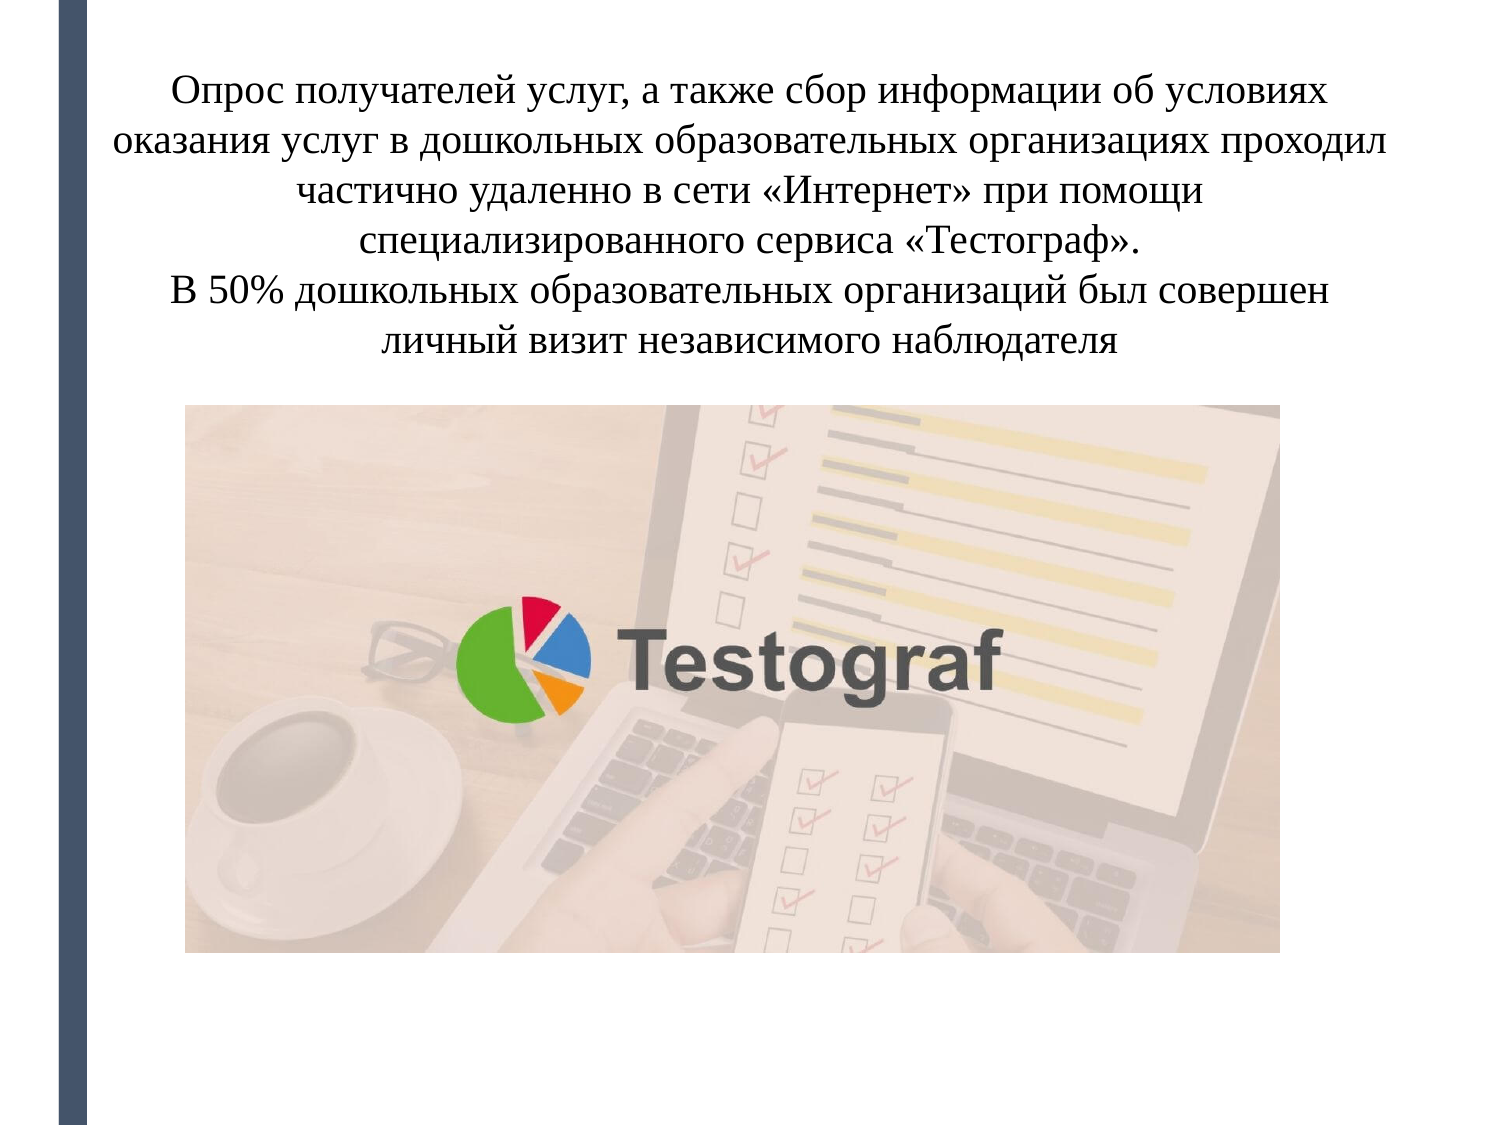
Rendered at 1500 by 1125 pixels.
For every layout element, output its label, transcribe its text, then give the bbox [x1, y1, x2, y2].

text_box Опрос получателей услуг, а также сбор информации об условиях оказания услуг в дошкольных образовательных организациях проходил частично удаленно в сети «Интернет» при помощи специализированного сервиса «Тестограф». В 50% дошкольных образовательных организаций был совершен личный визит независимого наблюдателя [87, 54, 1413, 370]
picture [185, 405, 1280, 953]
